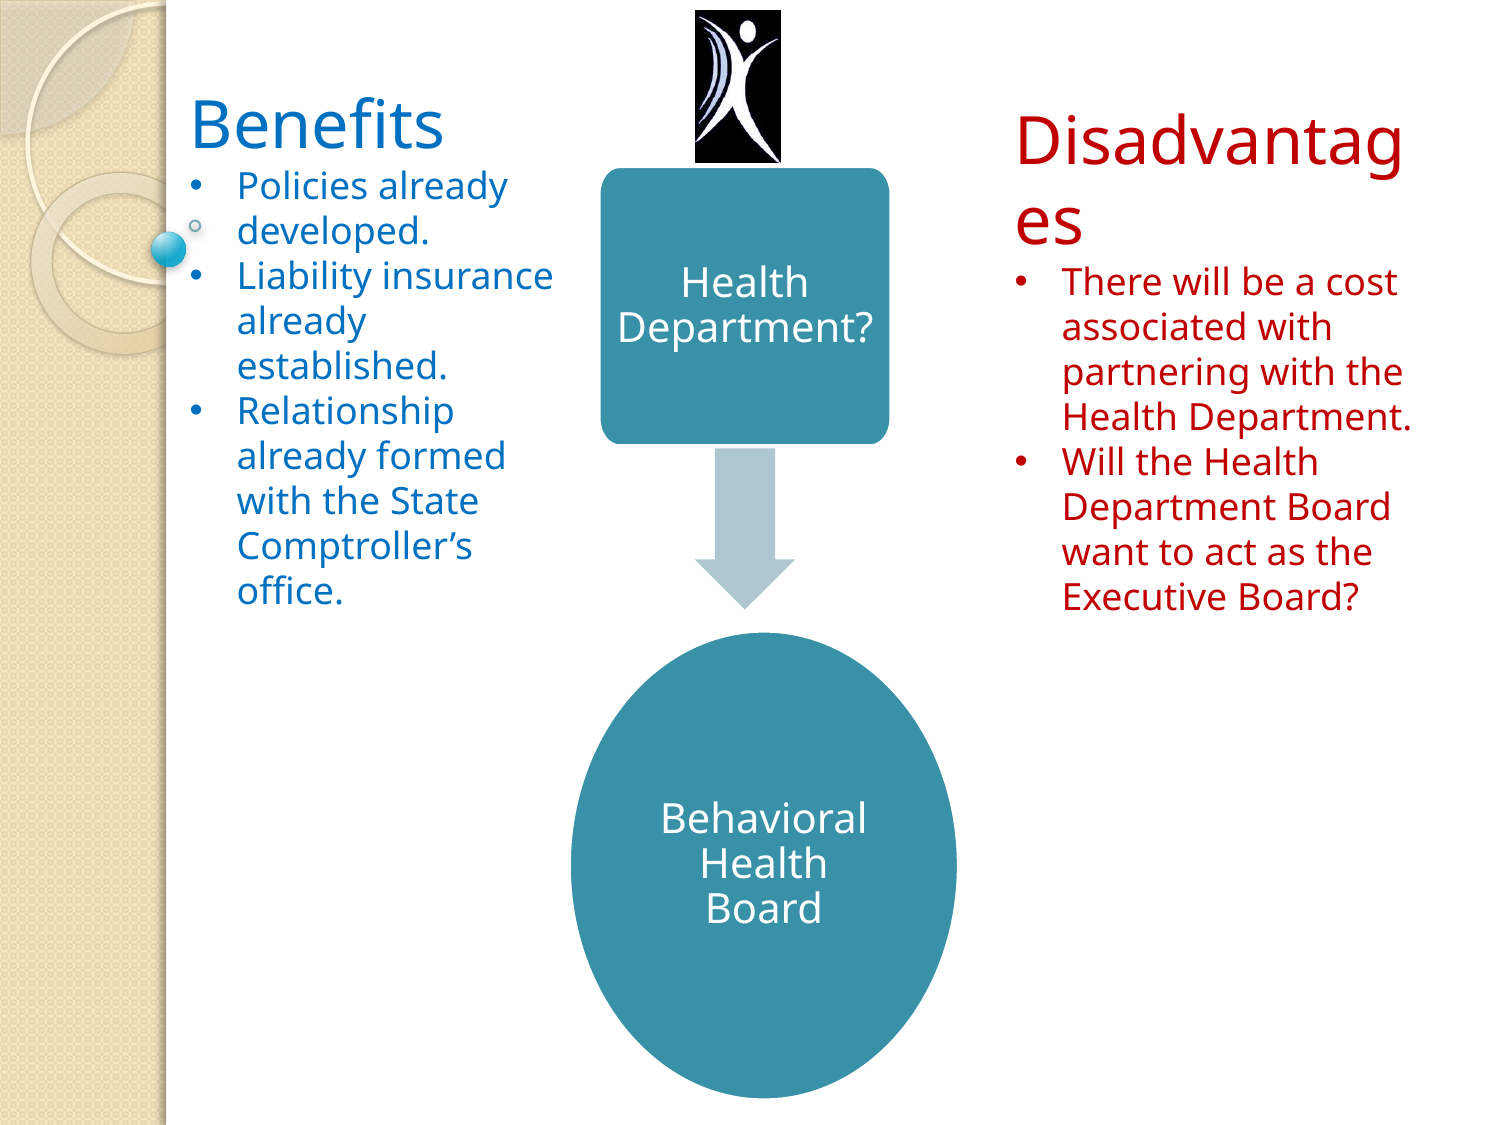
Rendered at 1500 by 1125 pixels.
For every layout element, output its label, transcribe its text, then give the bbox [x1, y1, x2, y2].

picture [694, 10, 781, 163]
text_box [568, 165, 960, 1101]
text_box Disadvantages There will be a cost associated with partnering with the Health Department. Will the Health Department Board want to act as the Executive Board? [999, 90, 1444, 941]
text_box Benefits Policies already developed. Liability insurance already established. Relationship already formed with the State Comptroller’s office. [174, 74, 573, 935]
